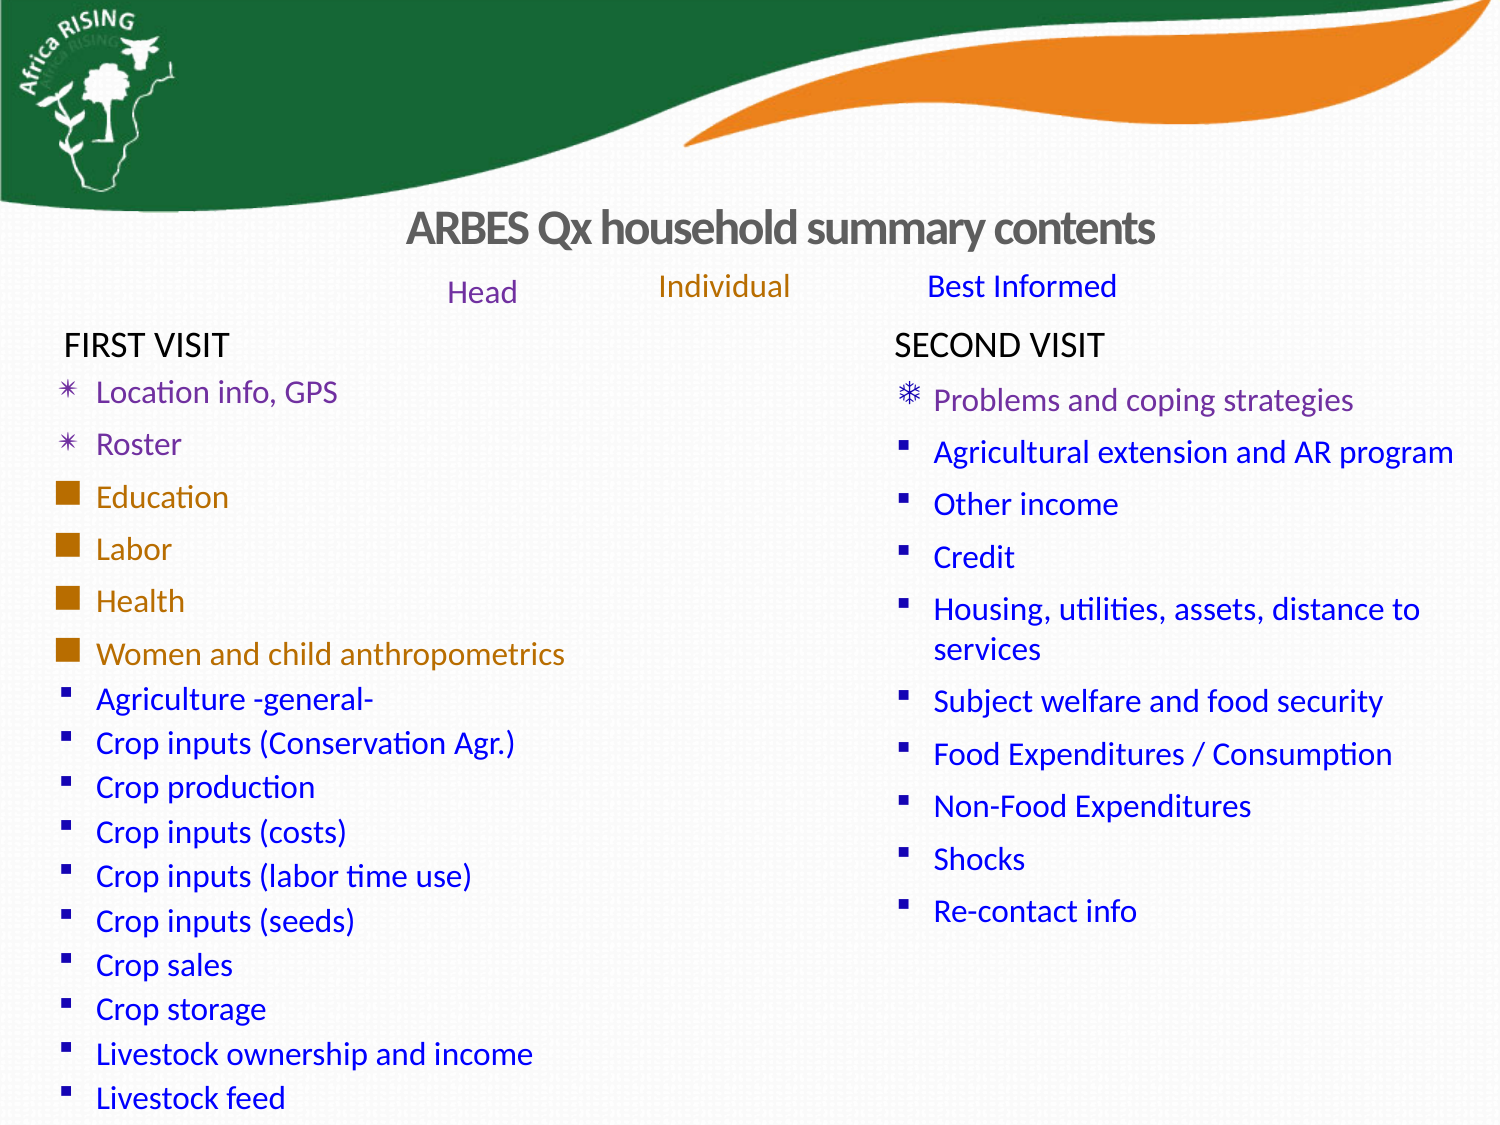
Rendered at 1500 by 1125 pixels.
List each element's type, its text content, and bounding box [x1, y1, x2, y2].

list Location info, GPS Roster Education Labor Health Women and child anthropometrics Agriculture -general- Crop inputs (Conservation Agr.) Crop production Crop inputs (costs) Crop inputs (labor time use) Crop inputs (seeds) Crop sales Crop storage Livestock ownership and income Livestock feed [24, 362, 788, 1125]
title ARBES Qx household summary contents [75, 187, 1488, 263]
picture [0, 0, 1500, 213]
text_box FIRST VISIT [49, 312, 625, 373]
text_box Best Informed [912, 257, 1175, 312]
list SECOND VISIT Problems and coping strategies Agricultural extension and AR program Other income Credit Housing, utilities, assets, distance to services Subject welfare and food security Food Expenditures / Consumption Non-Food Expenditures Shocks Re-contact info [862, 312, 1500, 1038]
text_box Head [370, 263, 596, 318]
text_box Individual [643, 256, 869, 312]
